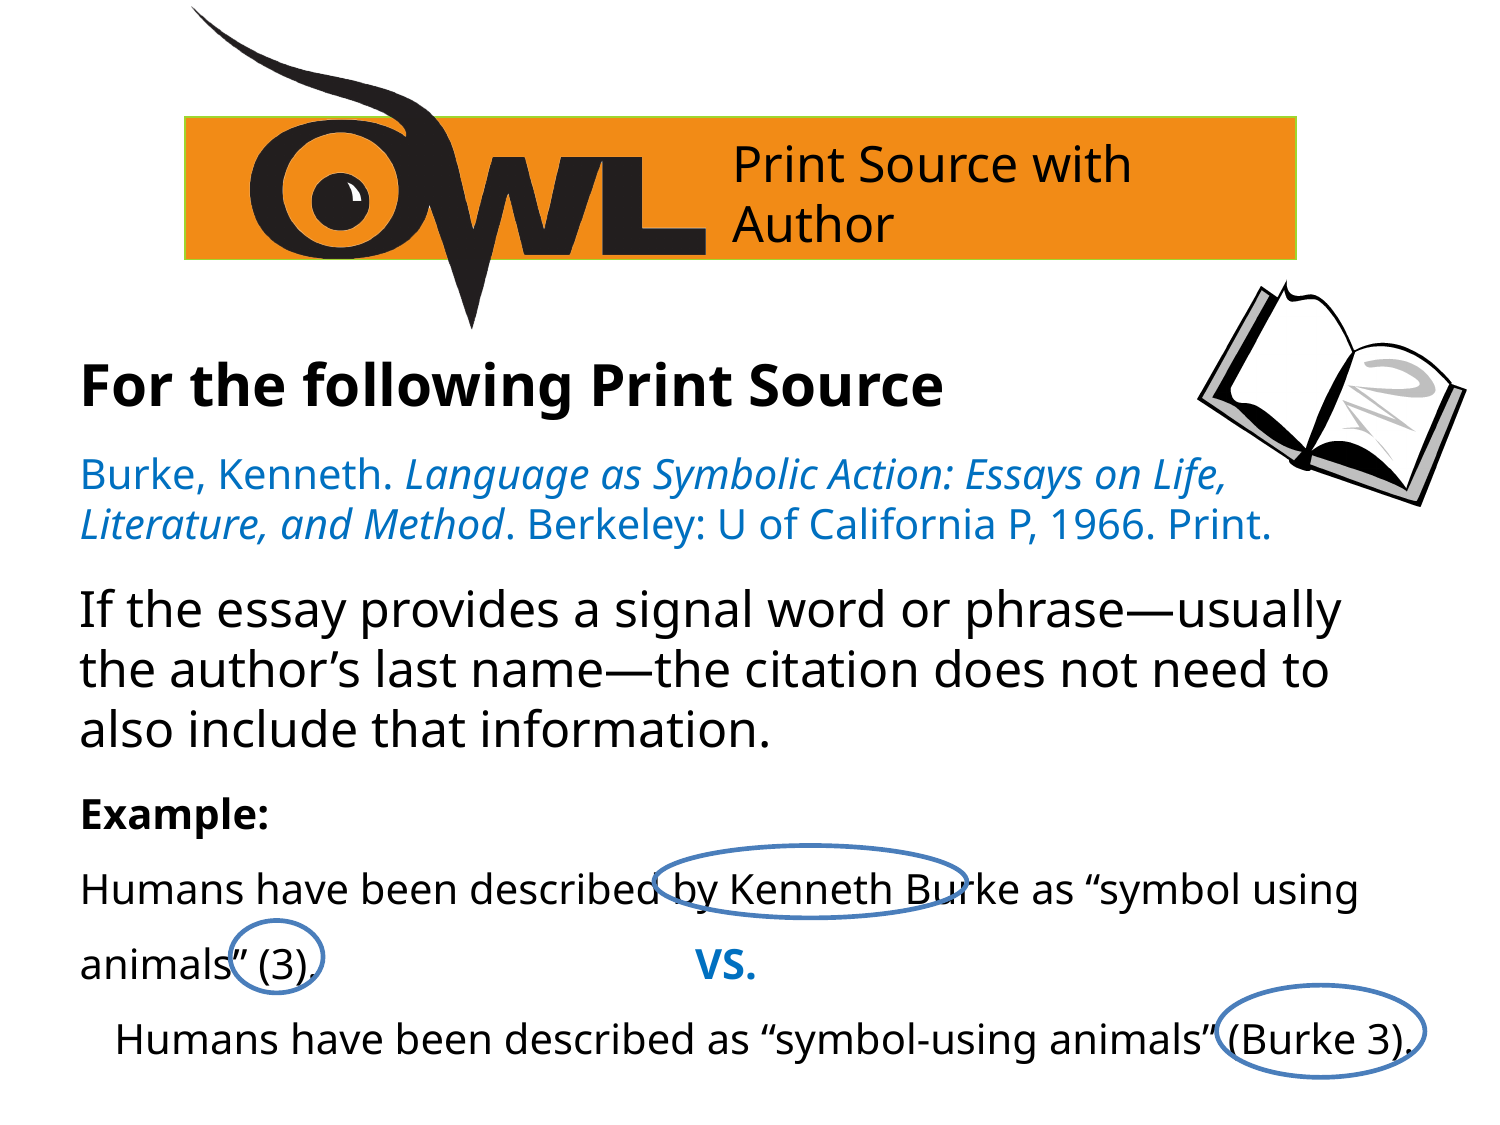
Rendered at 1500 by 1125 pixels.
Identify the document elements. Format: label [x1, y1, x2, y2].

text_box [64, 340, 1431, 1078]
picture [1197, 279, 1467, 507]
text_box [184, 0, 1297, 332]
